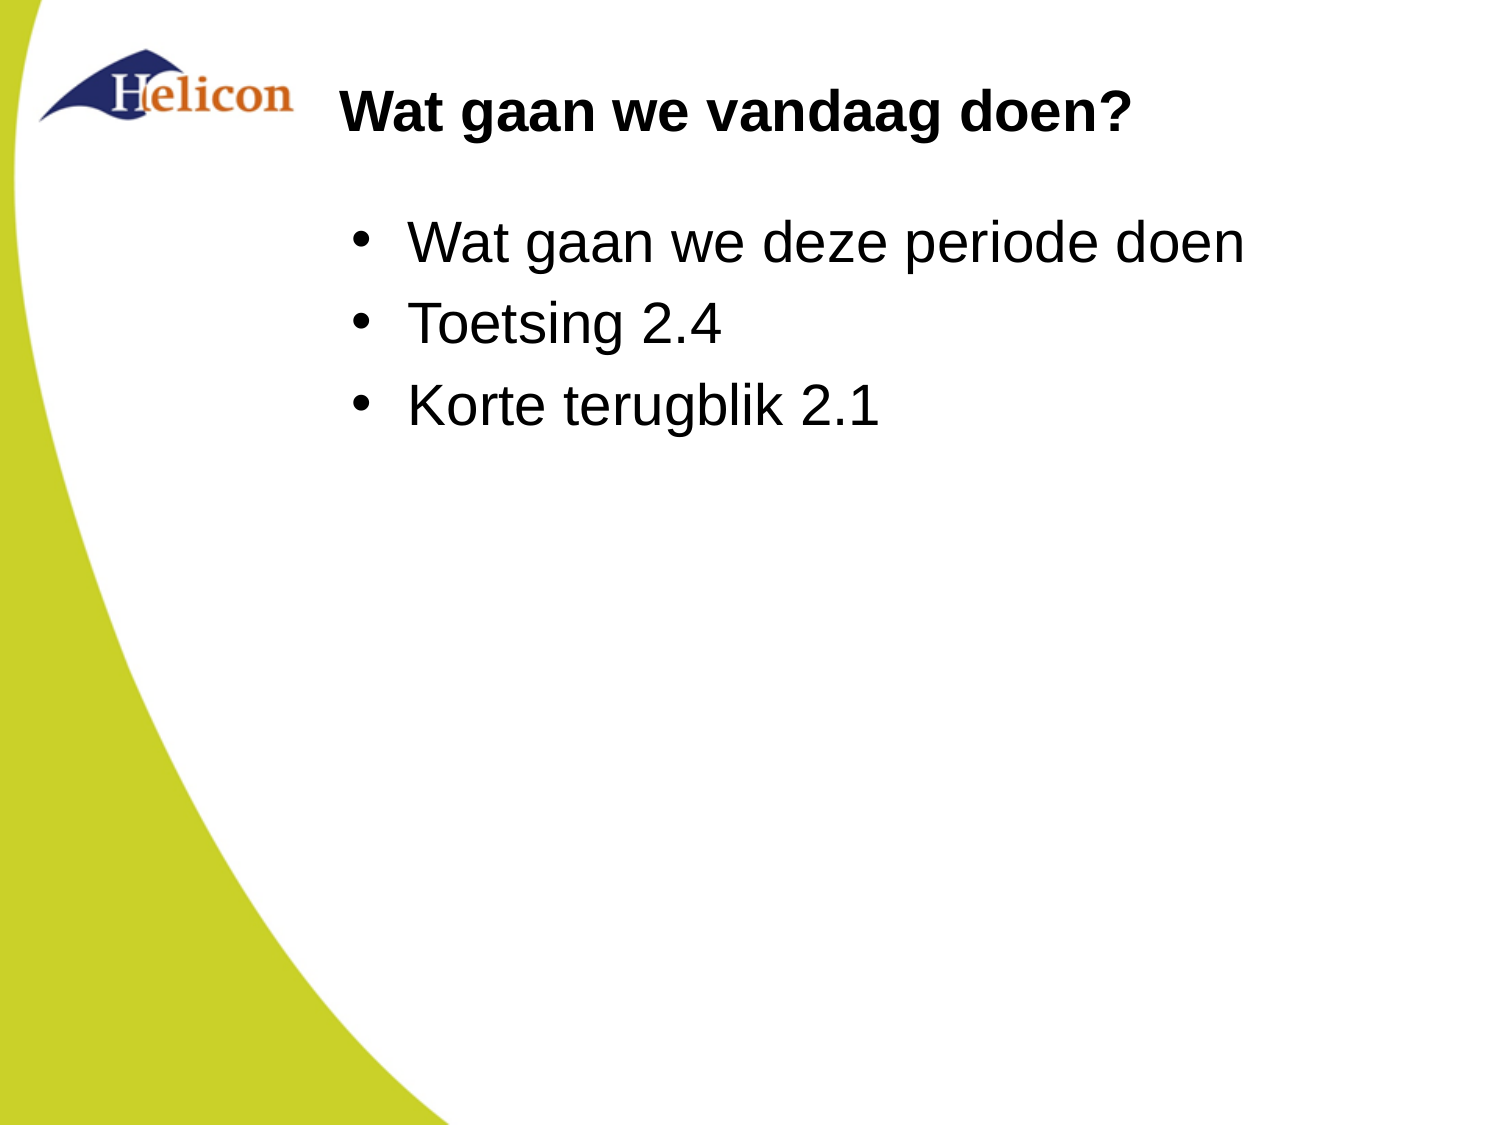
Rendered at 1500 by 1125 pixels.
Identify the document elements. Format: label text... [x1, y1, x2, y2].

picture [0, 0, 1500, 1125]
title Wat gaan we vandaag doen? [324, 54, 1415, 161]
list Wat gaan we deze periode doen Toetsing 2.4 Korte terugblik 2.1 [336, 196, 1425, 1005]
